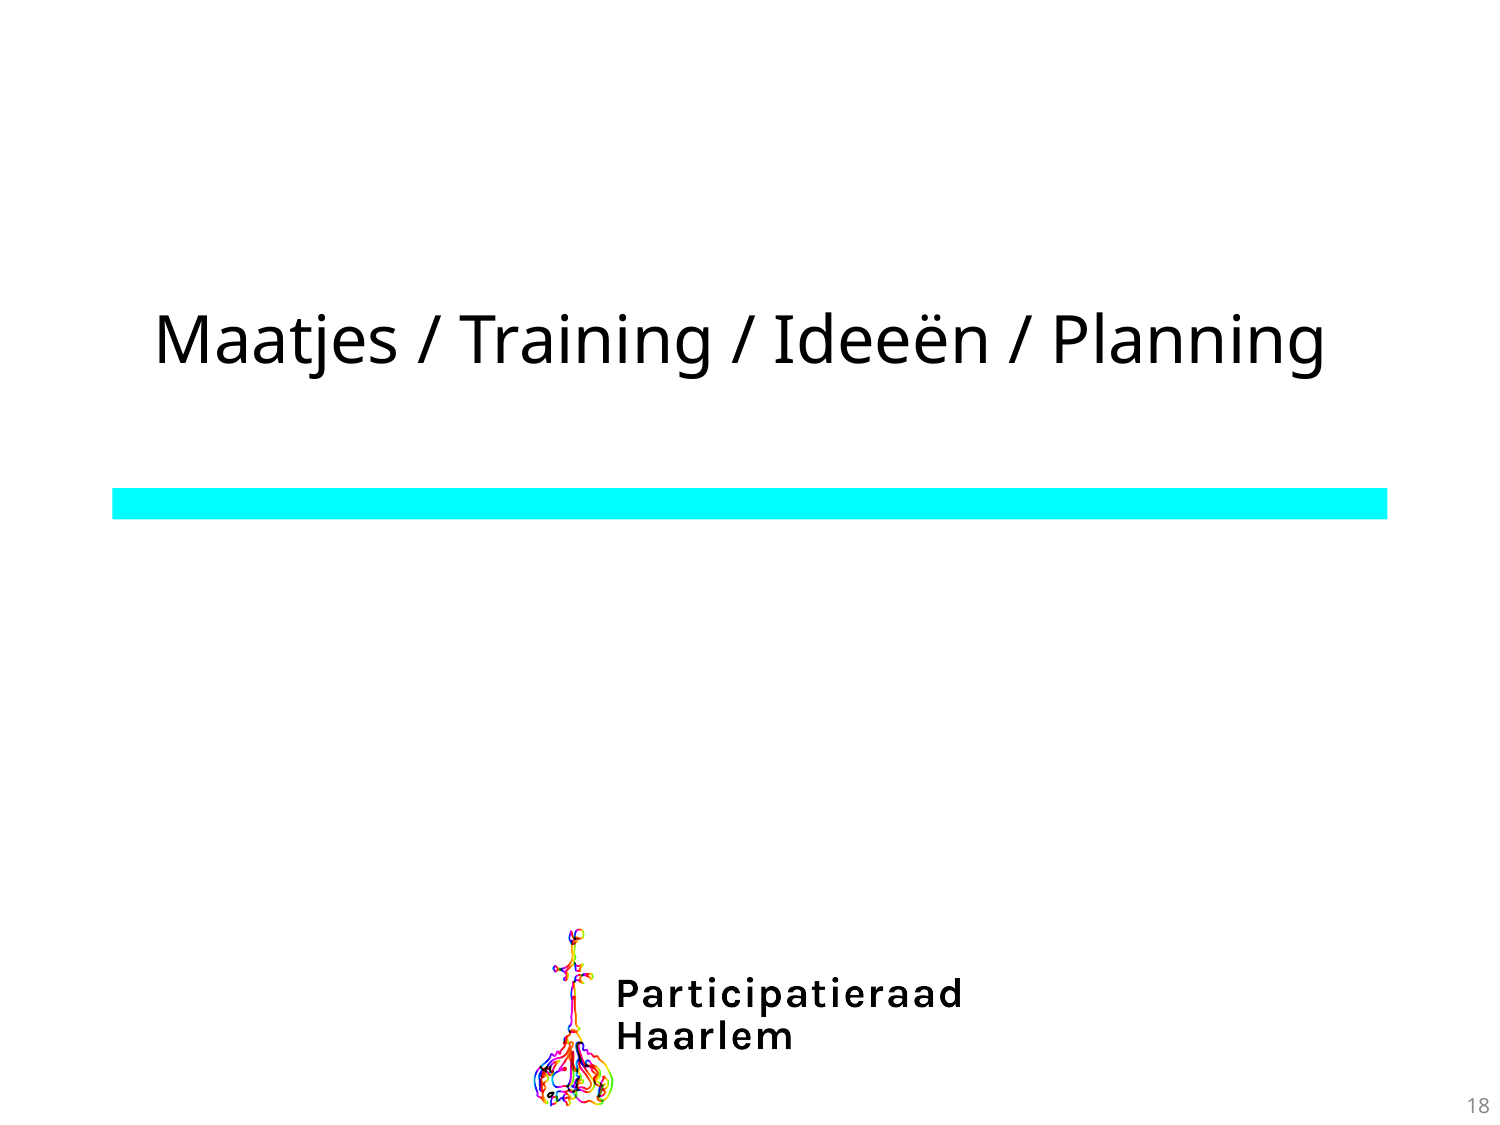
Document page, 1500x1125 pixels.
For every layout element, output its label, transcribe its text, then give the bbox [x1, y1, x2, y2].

title Maatjes / Training / Ideeën / Planning [112, 184, 1388, 386]
slide_number 18 [1167, 1077, 1500, 1125]
picture [525, 922, 975, 1113]
